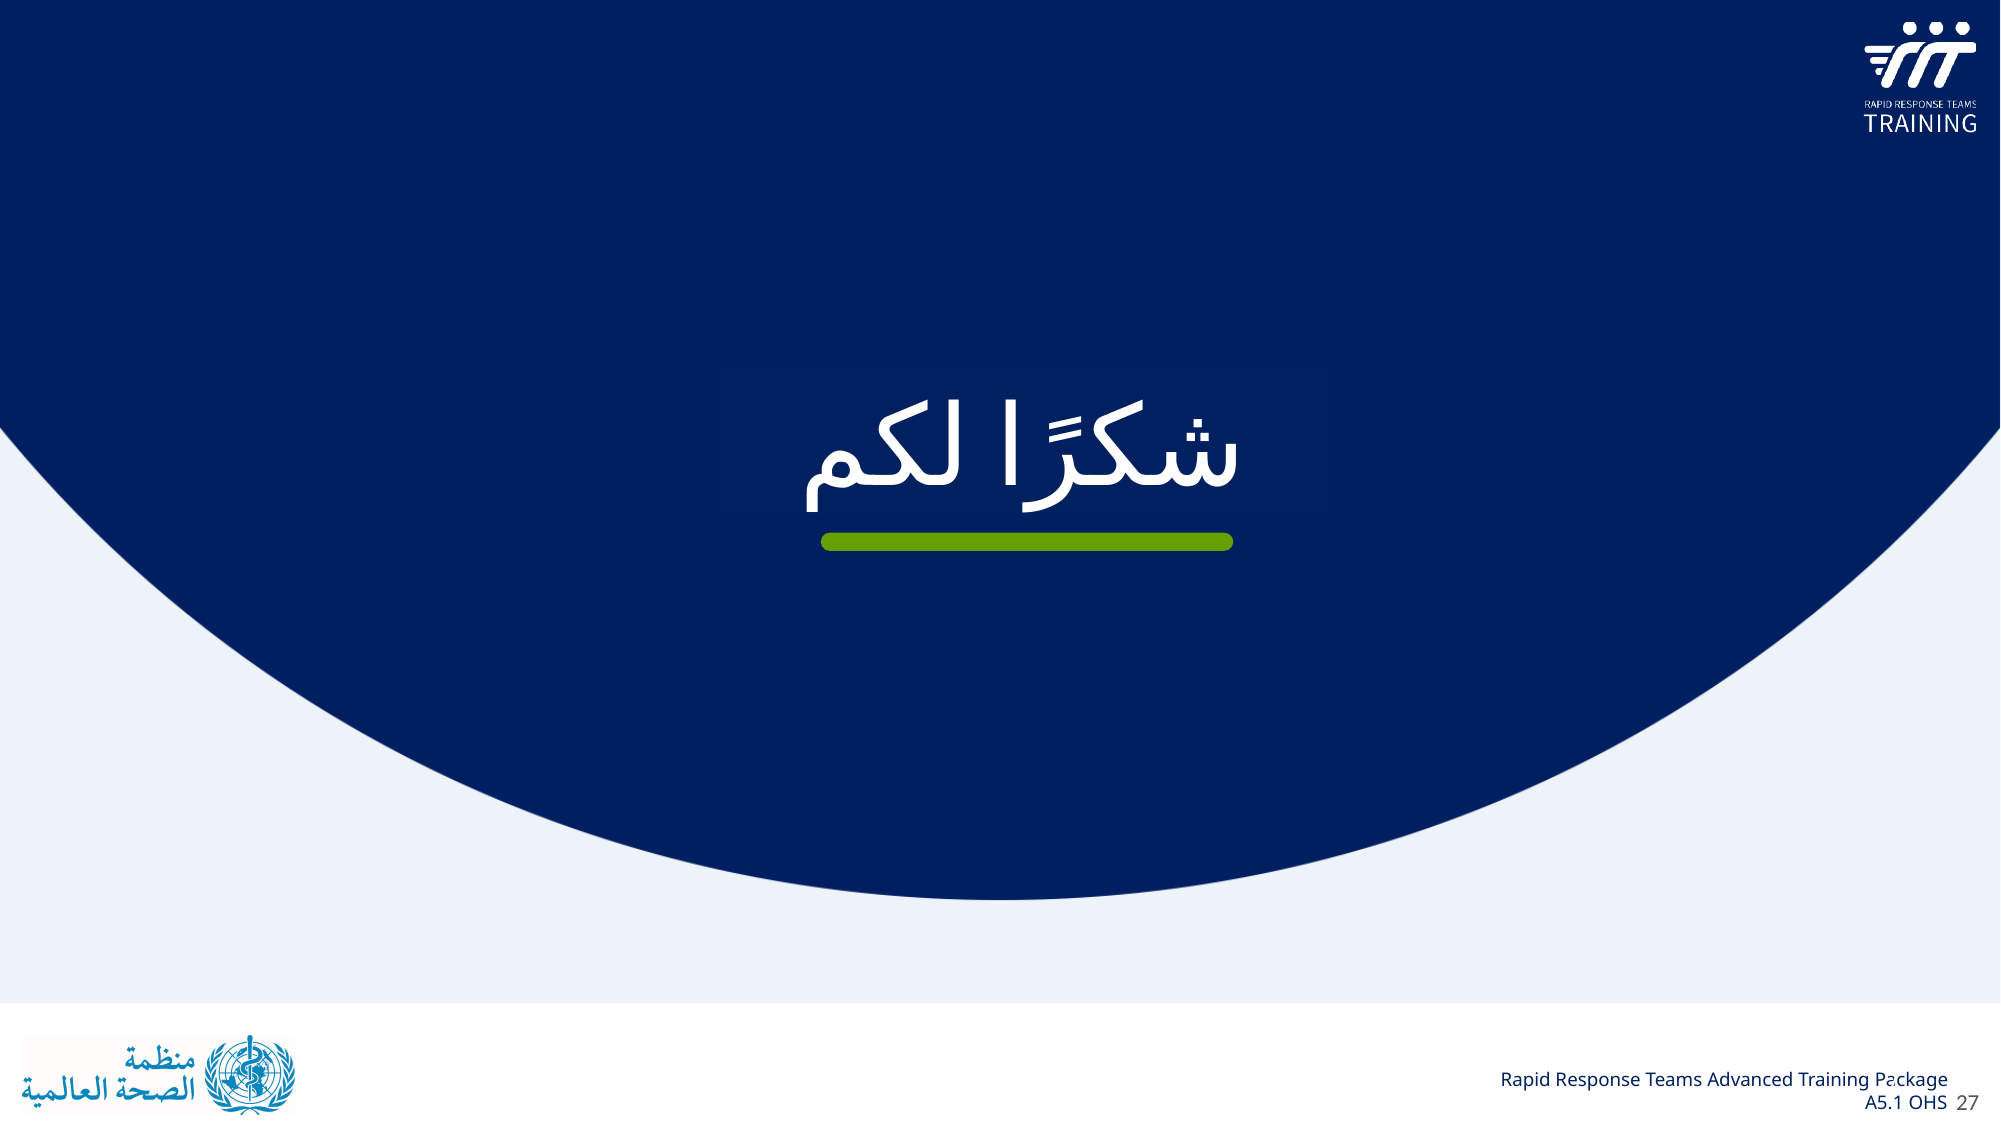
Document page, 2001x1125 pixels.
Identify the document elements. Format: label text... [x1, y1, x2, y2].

picture [252, 1050, 258, 1059]
picture [22, 1035, 295, 1115]
slide_number 27 [1882, 1037, 1922, 1082]
picture [0, 0, 2001, 1003]
text_box شكرًا لكم [718, 364, 1327, 515]
